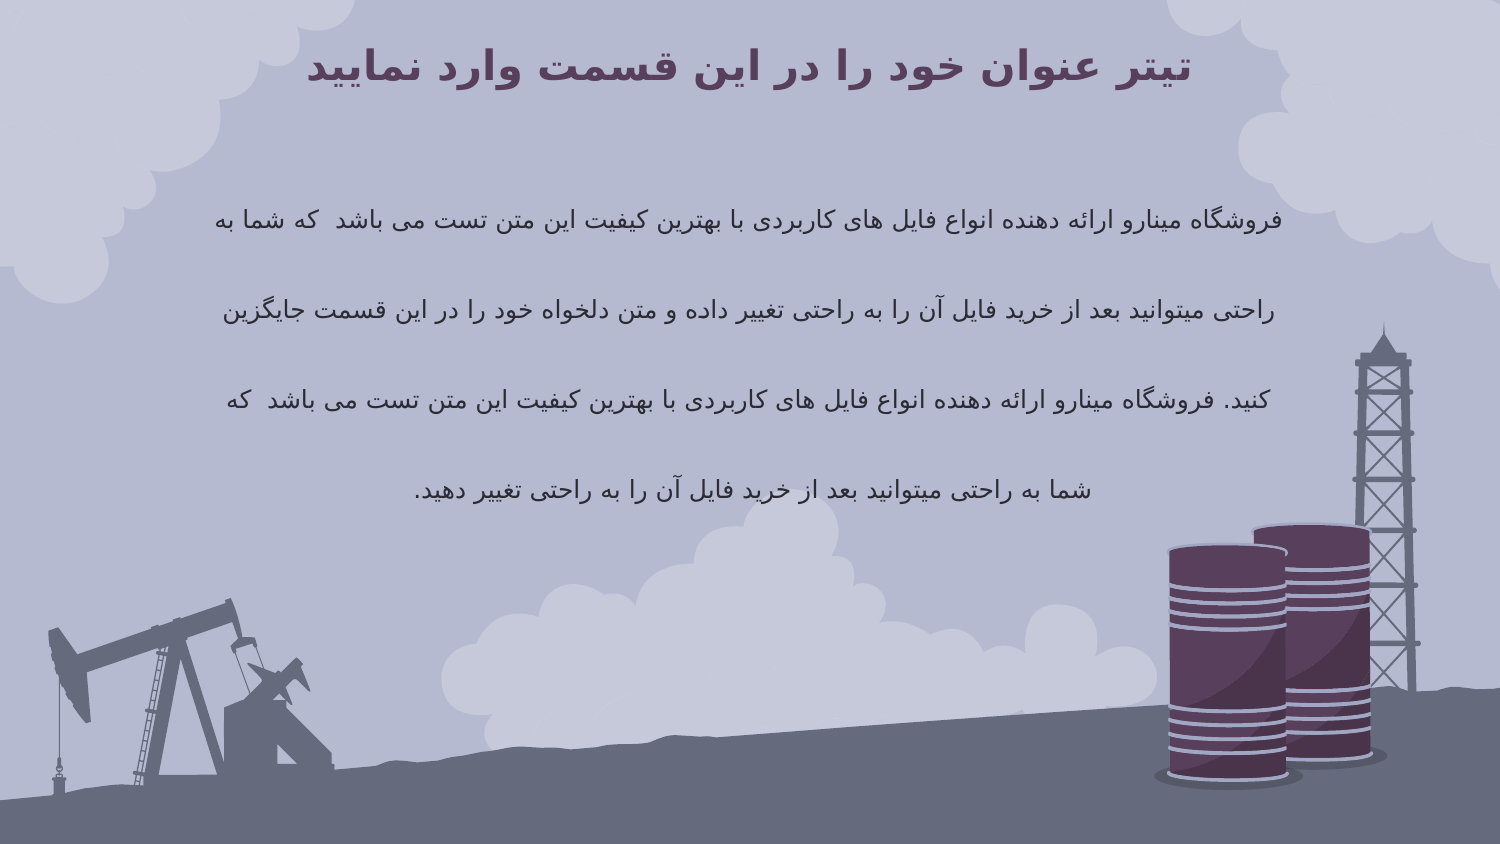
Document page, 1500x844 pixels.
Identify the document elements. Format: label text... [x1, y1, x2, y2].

text_box فروشگاه مینارو ارائه دهنده انواع فایل های کاربردی با بهترین کیفیت این متن تست می باشد که شما به راحتی میتوانید بعد از خرید فایل آن را به راحتی تغییر داده و متن دلخواه خود را در این قسمت جایگزین کنید. فروشگاه مینارو ارائه دهنده انواع فایل های کاربردی با بهترین کیفیت این متن تست می باشد که شما به راحتی میتوانید بعد از خرید فایل آن را به راحتی تغییر دهید. [194, 136, 1304, 601]
text_box تیتر عنوان خود را در این قسمت وارد نمایید [0, 6, 1500, 96]
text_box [1154, 542, 1304, 791]
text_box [1238, 522, 1388, 771]
